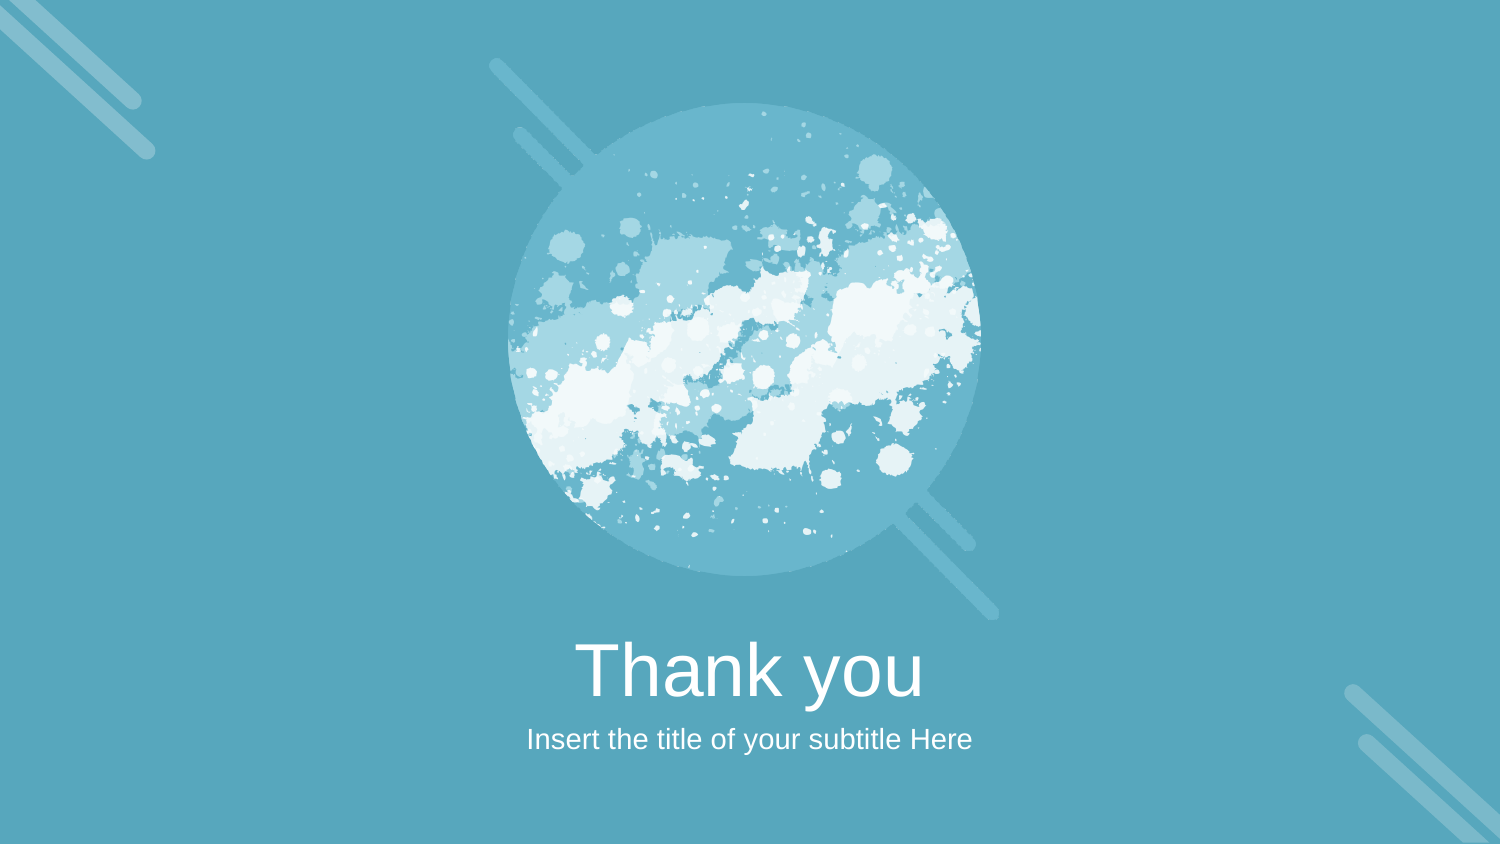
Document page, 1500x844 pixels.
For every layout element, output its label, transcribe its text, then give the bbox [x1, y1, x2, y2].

list Insert the title of your subtitle Here [0, 713, 1500, 762]
picture [489, 58, 999, 619]
list Thank you [0, 619, 1500, 713]
